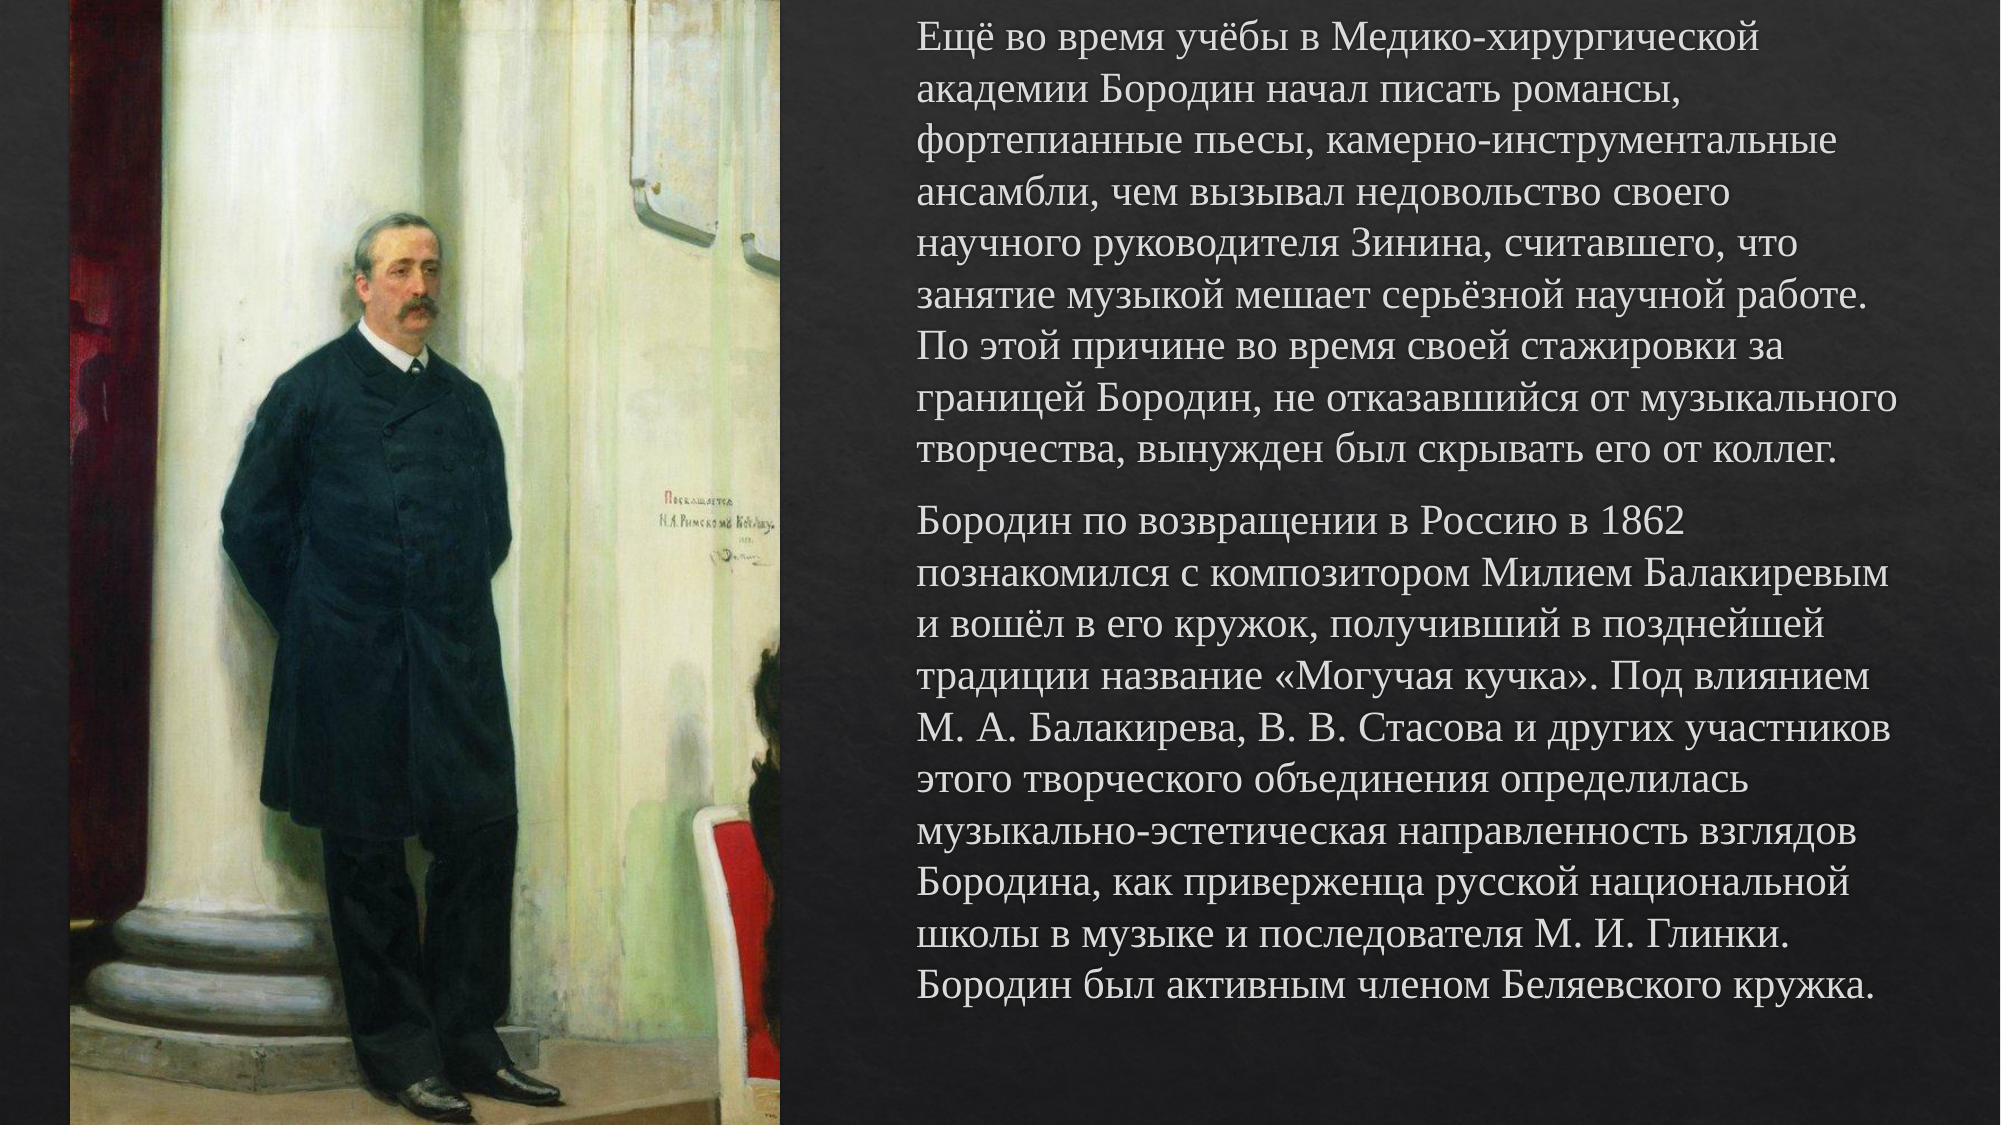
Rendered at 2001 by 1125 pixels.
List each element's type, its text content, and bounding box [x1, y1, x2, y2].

picture [70, 0, 781, 1125]
list Ещё во время учёбы в Медико-хирургической академии Бородин начал писать романсы, фортепианные пьесы, камерно-инструментальные ансамбли, чем вызывал недовольство своего научного руководителя Зинина, считавшего, что занятие музыкой мешает серьёзной научной работе. По этой причине во время своей стажировки за границей Бородин, не отказавшийся от музыкального творчества, вынужден был скрывать его от коллег. Бородин по возвращении в Россию в 1862 познакомился с композитором Милием Балакиревым и вошёл в его кружок, получивший в позднейшей традиции название «Могучая кучка». Под влиянием М. А. Балакирева, В. В. Стасова и других участников этого творческого объединения определилась музыкально-эстетическая направленность взглядов Бородина, как приверженца русской национальной школы в музыке и последователя М. И. Глинки. Бородин был активным членом Беляевского кружка. [895, 0, 1918, 1104]
